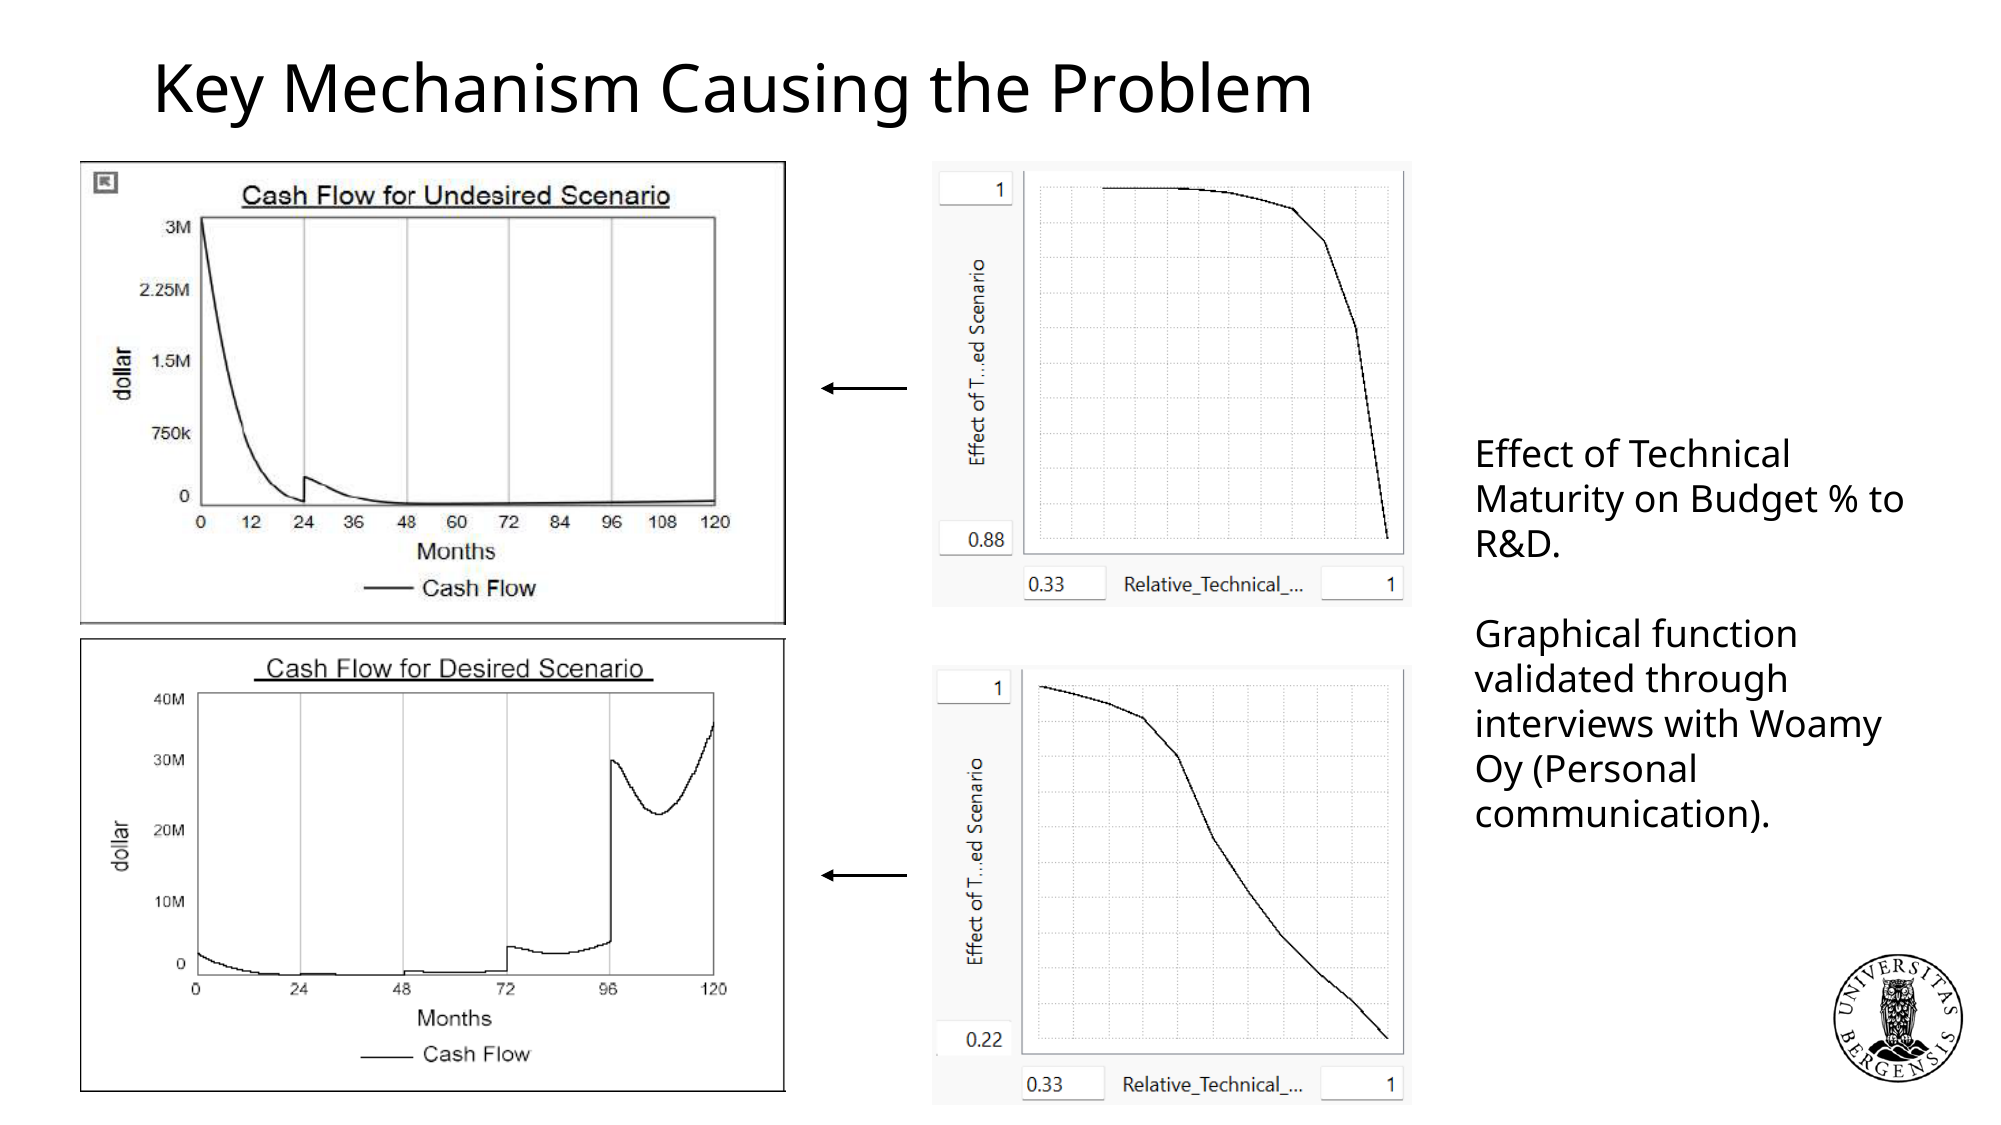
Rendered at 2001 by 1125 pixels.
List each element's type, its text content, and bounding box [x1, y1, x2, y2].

picture [932, 665, 1413, 1106]
picture [80, 636, 786, 1092]
picture [80, 160, 786, 625]
picture [1817, 950, 1979, 1095]
picture [931, 160, 1413, 607]
text_box Effect of Technical Maturity on Budget % to R&D. Graphical function validated through interviews with Woamy Oy (Personal communication). [1459, 422, 1940, 933]
title Key Mechanism Causing the Problem [137, 20, 1863, 162]
